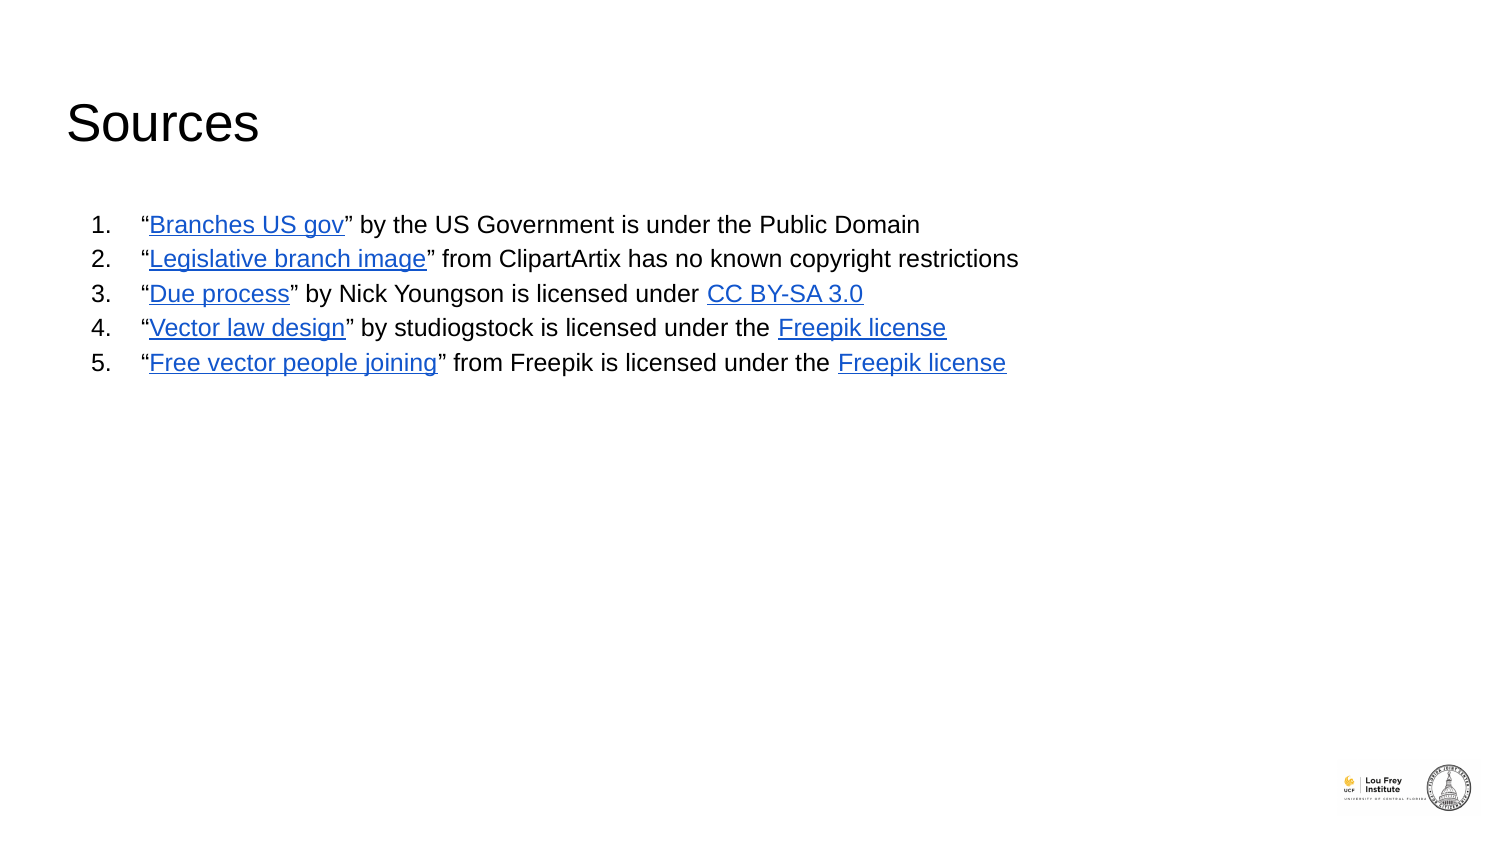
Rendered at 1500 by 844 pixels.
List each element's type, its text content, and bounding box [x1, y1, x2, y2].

title Sources [51, 72, 1449, 167]
picture [1337, 759, 1481, 816]
list “Branches US gov” by the US Government is under the Public Domain “Legislative branch image” from ClipartArtix has no known copyright restrictions “Due process” by Nick Youngson is licensed under CC BY-SA 3.0 “Vector law design” by studiogstock is licensed under the Freepik license “Free vector people joining” from Freepik is licensed under the Freepik license [51, 189, 1449, 750]
